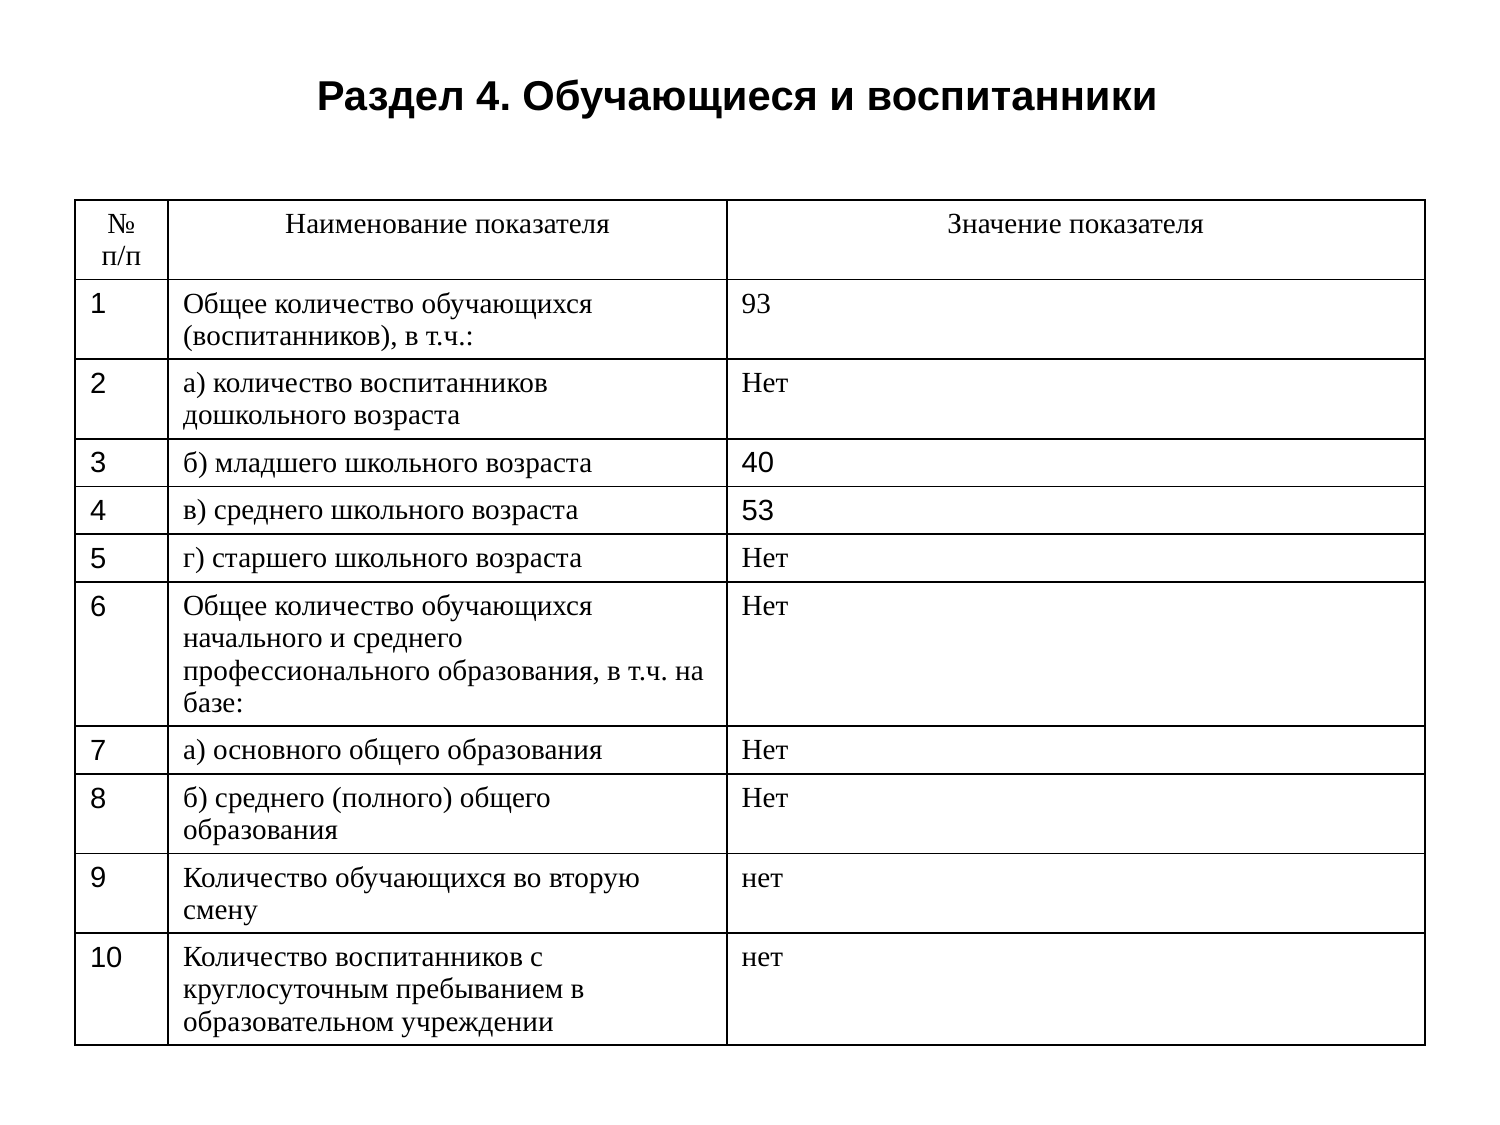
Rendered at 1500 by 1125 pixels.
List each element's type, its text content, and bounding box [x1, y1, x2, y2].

table_cell 53 [728, 487, 1424, 533]
table_cell Общее количество обучающихся начального и среднего профессионального образования, в т.ч. на базе: [169, 583, 726, 725]
table_cell 93 [728, 280, 1424, 358]
table_cell г) старшего школьного возраста [169, 535, 726, 581]
table_cell 8 [76, 775, 167, 853]
table_cell Нет [728, 727, 1424, 773]
table_cell б) младшего школьного возраста [169, 440, 726, 486]
table_cell 40 [728, 440, 1424, 486]
table_cell б) среднего (полного) общего образования [169, 775, 726, 853]
table_cell 7 [76, 727, 167, 773]
table_cell нет [728, 854, 1424, 932]
table_cell Общее количество обучающихся (воспитанников), в т.ч.: [169, 280, 726, 358]
table_cell 6 [76, 583, 167, 725]
table_cell Нет [728, 535, 1424, 581]
title Раздел 4. Обучающиеся и воспитанники [62, 0, 1413, 188]
table_cell 10 [76, 934, 167, 1044]
table_cell 3 [76, 440, 167, 486]
table_cell нет [728, 934, 1424, 1044]
table_cell 2 [76, 360, 167, 438]
table_header Значение показателя [728, 201, 1424, 279]
table_cell Количество воспитанников с круглосуточным пребыванием в образовательном учреждении [169, 934, 726, 1044]
table_header Наименование показателя [169, 201, 726, 279]
table_cell 1 [76, 280, 167, 358]
table_cell в) среднего школьного возраста [169, 487, 726, 533]
table_cell 5 [76, 535, 167, 581]
table_cell Количество обучающихся во вторую смену [169, 854, 726, 932]
table_cell Нет [728, 775, 1424, 853]
table_header № п/п [76, 201, 167, 279]
table_cell 4 [76, 487, 167, 533]
table_cell Нет [728, 360, 1424, 438]
table_cell а) количество воспитанников дошкольного возраста [169, 360, 726, 438]
table_cell 9 [76, 854, 167, 932]
table_cell Нет [728, 583, 1424, 725]
table_cell а) основного общего образования [169, 727, 726, 773]
